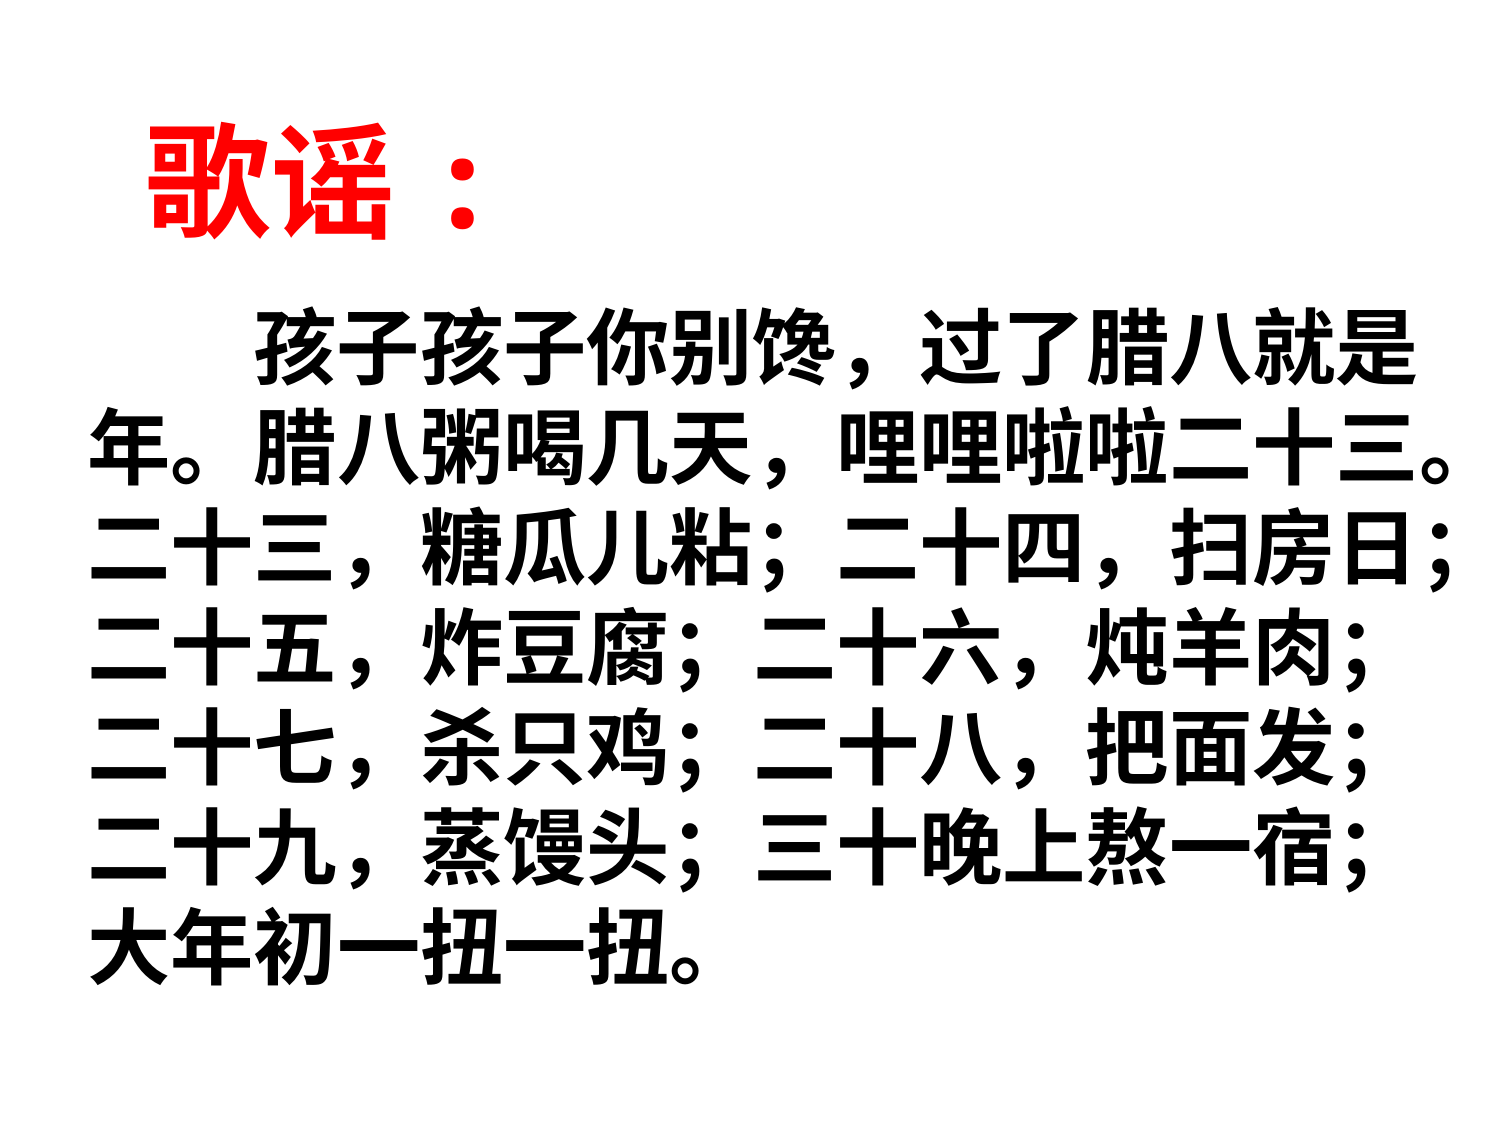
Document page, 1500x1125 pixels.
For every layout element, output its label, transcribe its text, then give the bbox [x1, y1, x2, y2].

text_box 歌谣: 孩子孩子你别馋，过了腊八就是年。腊八粥喝几天，哩哩啦啦二十三。二十三，糖瓜儿粘；二十四，扫房日；二十五，炸豆腐；二十六，炖羊肉；二十七，杀只鸡；二十八，把面发；二十九，蒸馒头；三十晚上熬一宿；大年初一扭一扭。 [72, 96, 1436, 1003]
